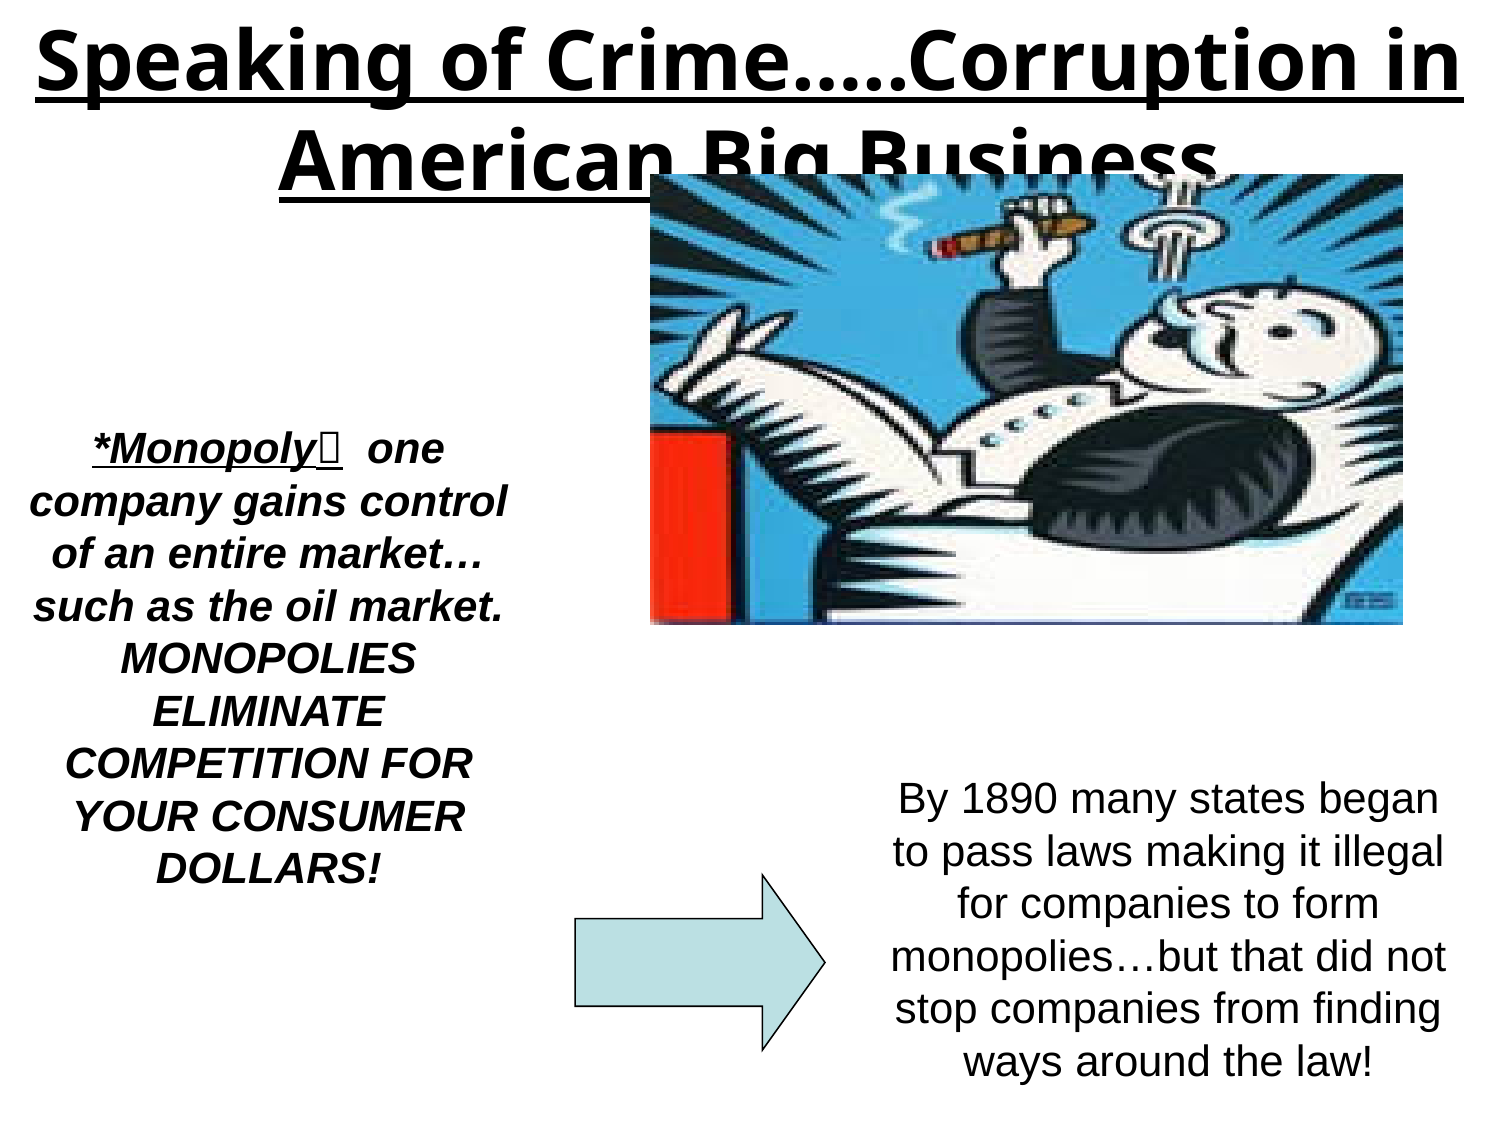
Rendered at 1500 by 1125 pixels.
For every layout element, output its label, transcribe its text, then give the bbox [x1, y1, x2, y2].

picture [649, 174, 1403, 626]
text_box By 1890 many states began to pass laws making it illegal for companies to form monopolies…but that did not stop companies from finding ways around the law! [862, 762, 1475, 1093]
text_box Speaking of Crime…..Corruption in American Big Business [0, 0, 1500, 215]
text_box [575, 875, 826, 1051]
text_box *Monopoly one company gains control of an entire market…such as the oil market. MONOPOLIES ELIMINATE COMPETITION FOR YOUR CONSUMER DOLLARS! [0, 412, 538, 900]
